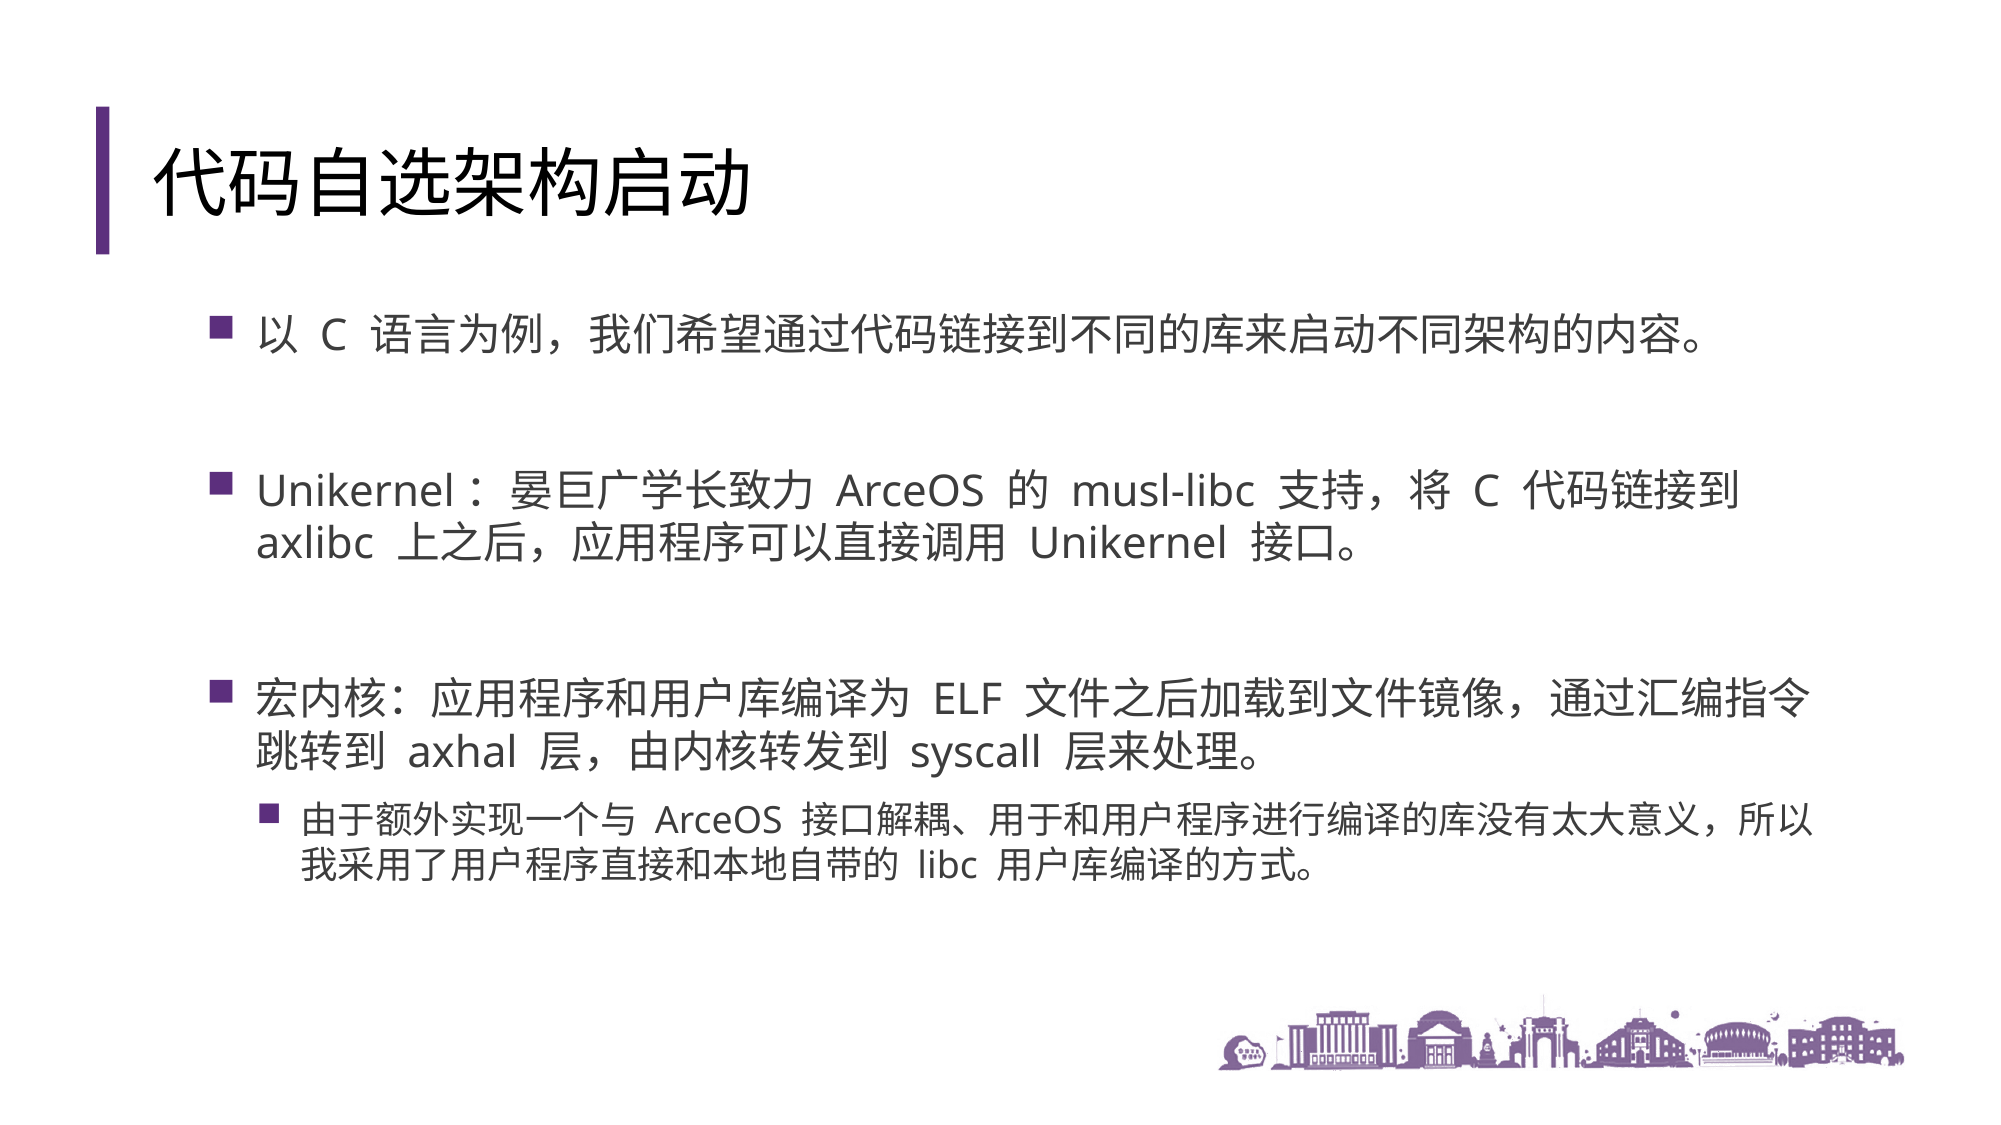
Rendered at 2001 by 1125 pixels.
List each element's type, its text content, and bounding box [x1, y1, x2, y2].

text_box 代码自选架构启动 [137, 128, 1643, 233]
list 以 C 语言为例，我们希望通过代码链接到不同的库来启动不同架构的内容。 Unikernel：晏巨广学长致力 ArceOS 的 musl-libc 支持，将 C 代码链接到 axlibc 上之后，应用程序可以直接调用 Unikernel 接口。 宏内核：应用程序和用户库编译为 ELF 文件之后加载到文件镜像，通过汇编指令跳转到 axhal 层，由内核转发到 syscall 层来处理。 由于额外实现一个与 ArceOS 接口解耦、用于和用户程序进行编译的库没有太大意义，所以我采用了用户程序直接和本地自带的 libc 用户库编译的方式。 [137, 299, 1849, 1014]
